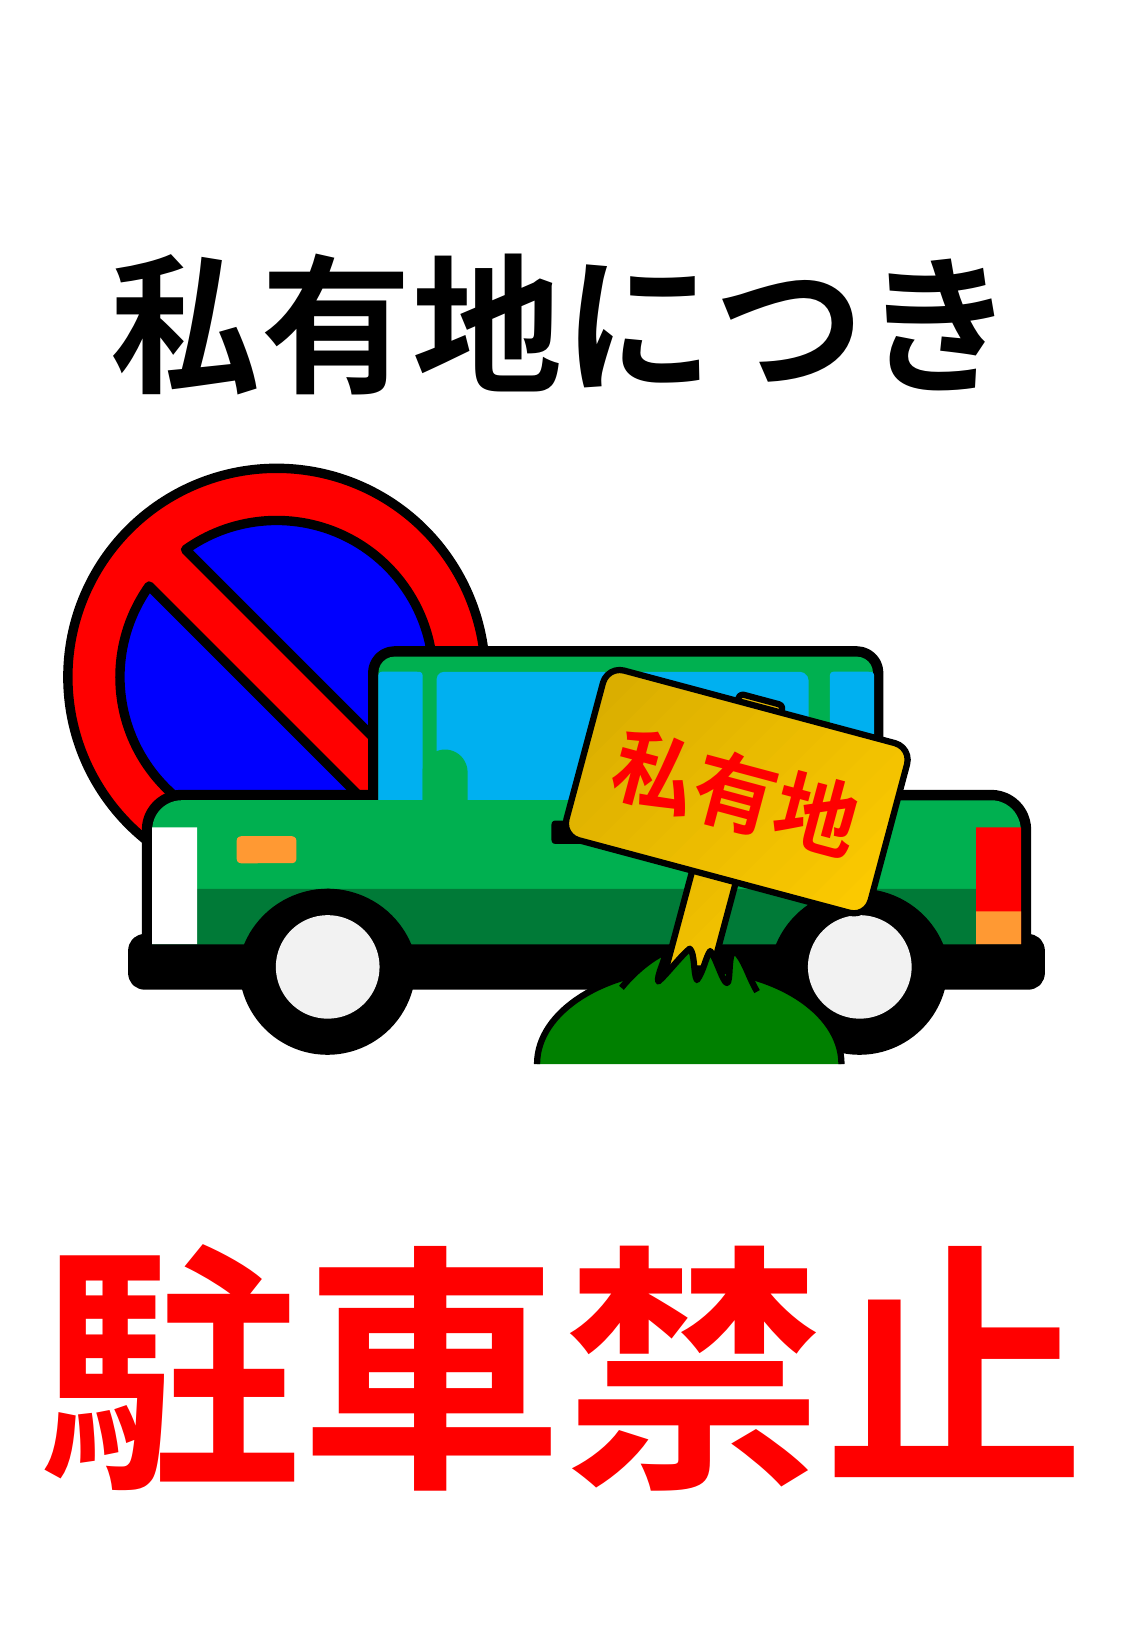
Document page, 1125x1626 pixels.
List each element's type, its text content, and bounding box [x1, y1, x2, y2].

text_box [67, 467, 1035, 1071]
text_box 私有地につき [1, 224, 1125, 420]
text_box 駐車禁止 [1, 1199, 1125, 1527]
